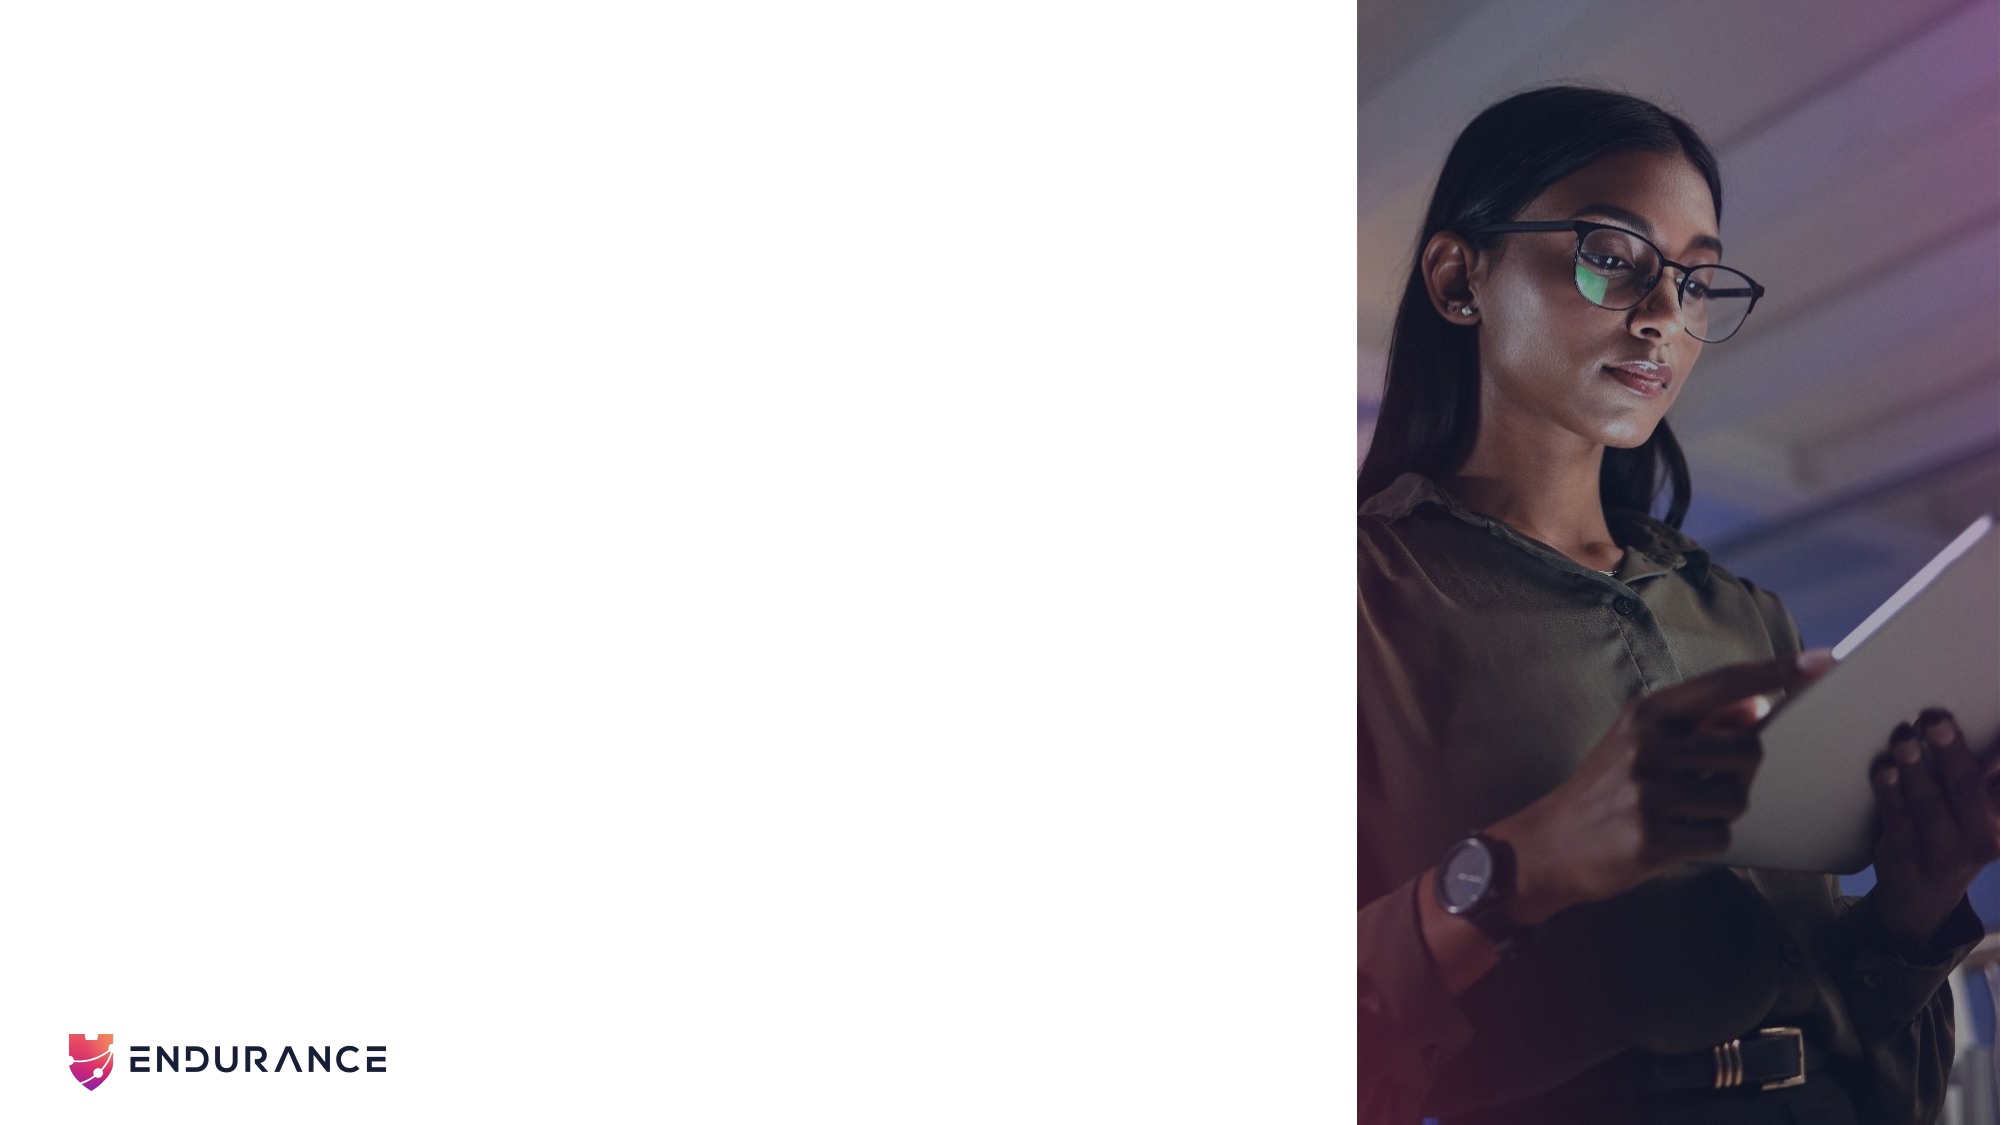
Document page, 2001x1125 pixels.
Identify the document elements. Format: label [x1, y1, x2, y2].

picture [1357, 0, 2000, 1125]
picture [69, 1034, 386, 1091]
